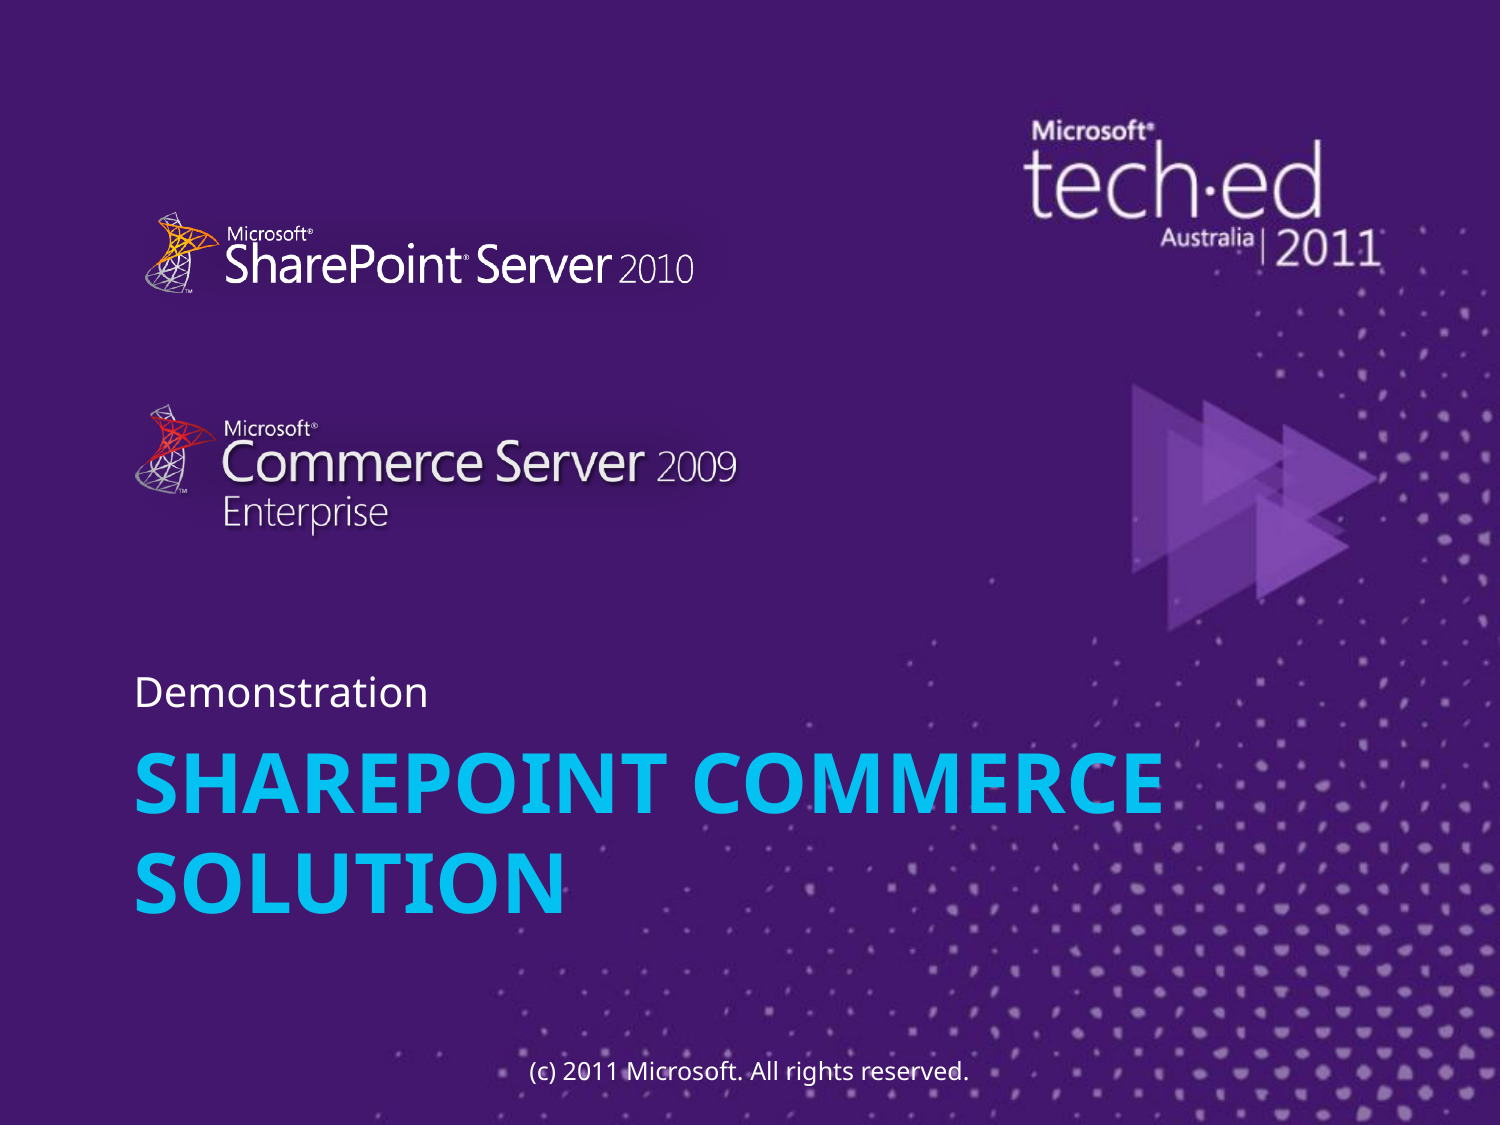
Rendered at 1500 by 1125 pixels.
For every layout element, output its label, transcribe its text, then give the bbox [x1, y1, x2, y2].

picture [0, 0, 1500, 1125]
list Demonstration [118, 476, 1394, 723]
footer (c) 2011 Microsoft. All rights reserved. [512, 1042, 988, 1103]
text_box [114, 184, 754, 329]
title SharePoint Commerce Solution [118, 723, 1394, 947]
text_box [117, 387, 756, 542]
